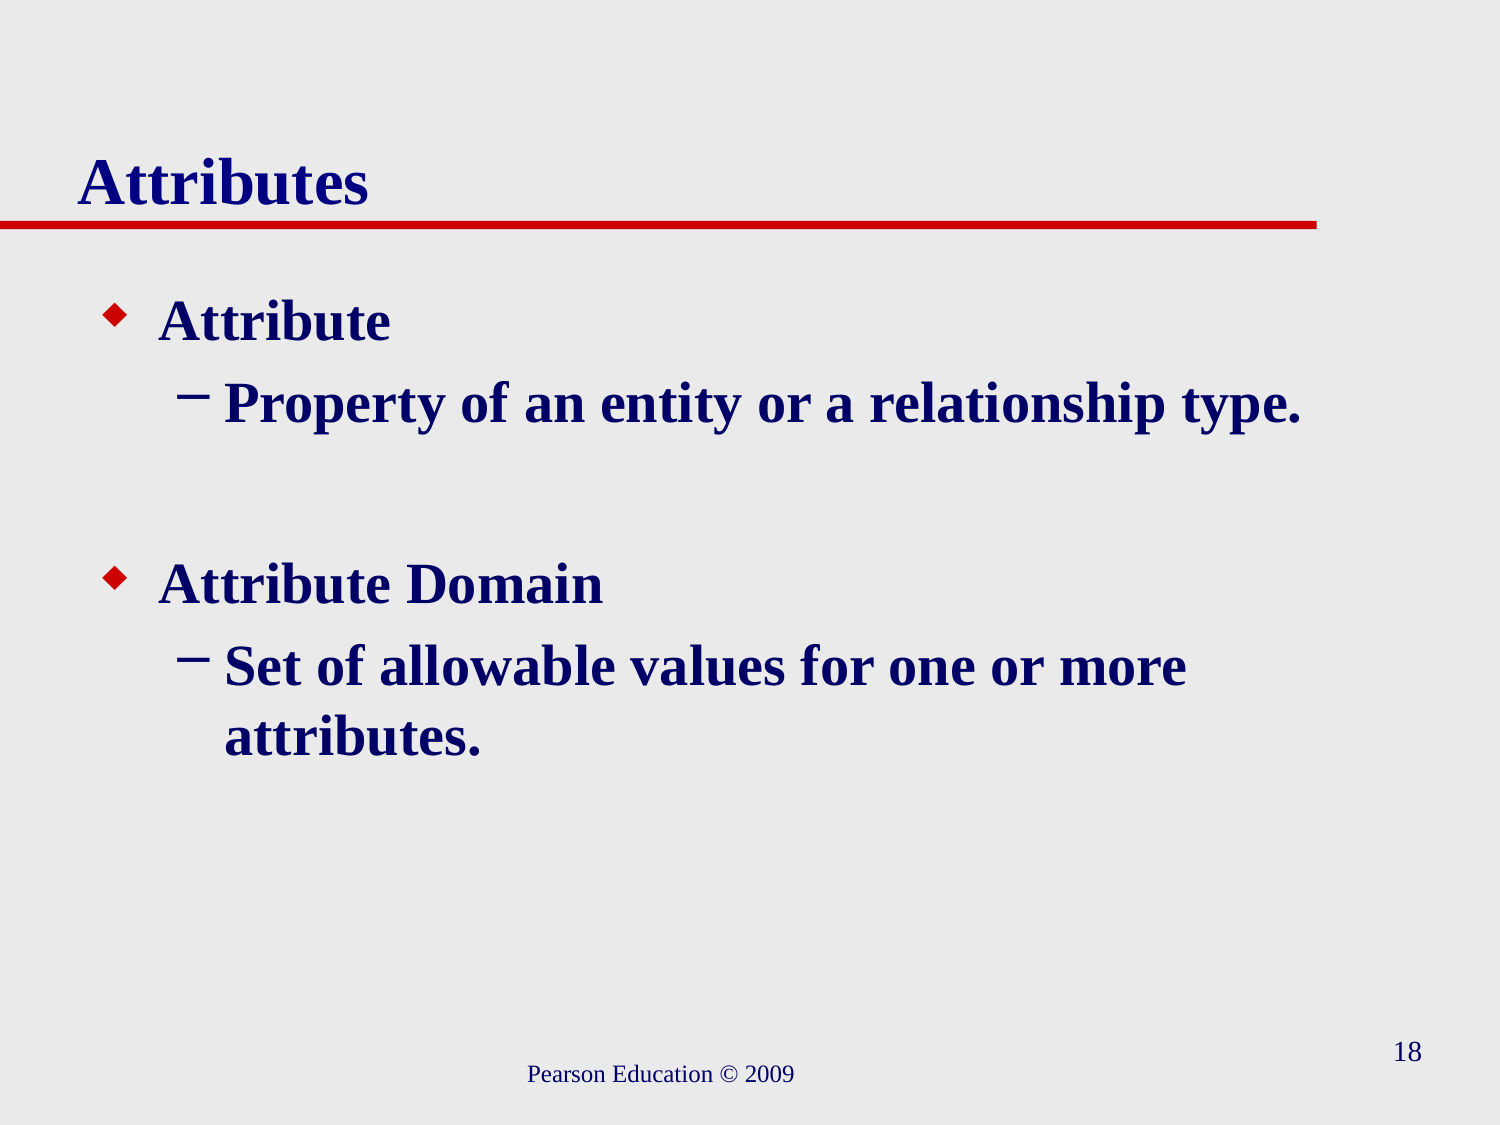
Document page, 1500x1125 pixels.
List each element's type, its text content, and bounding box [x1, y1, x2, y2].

title Attributes [62, 43, 1338, 226]
list Attribute Property of an entity or a relationship type. Attribute Domain Set of allowable values for one or more attributes. [87, 274, 1356, 951]
slide_number 18 [1125, 1012, 1438, 1088]
text_box Pearson Education © 2009 [512, 1050, 1038, 1095]
